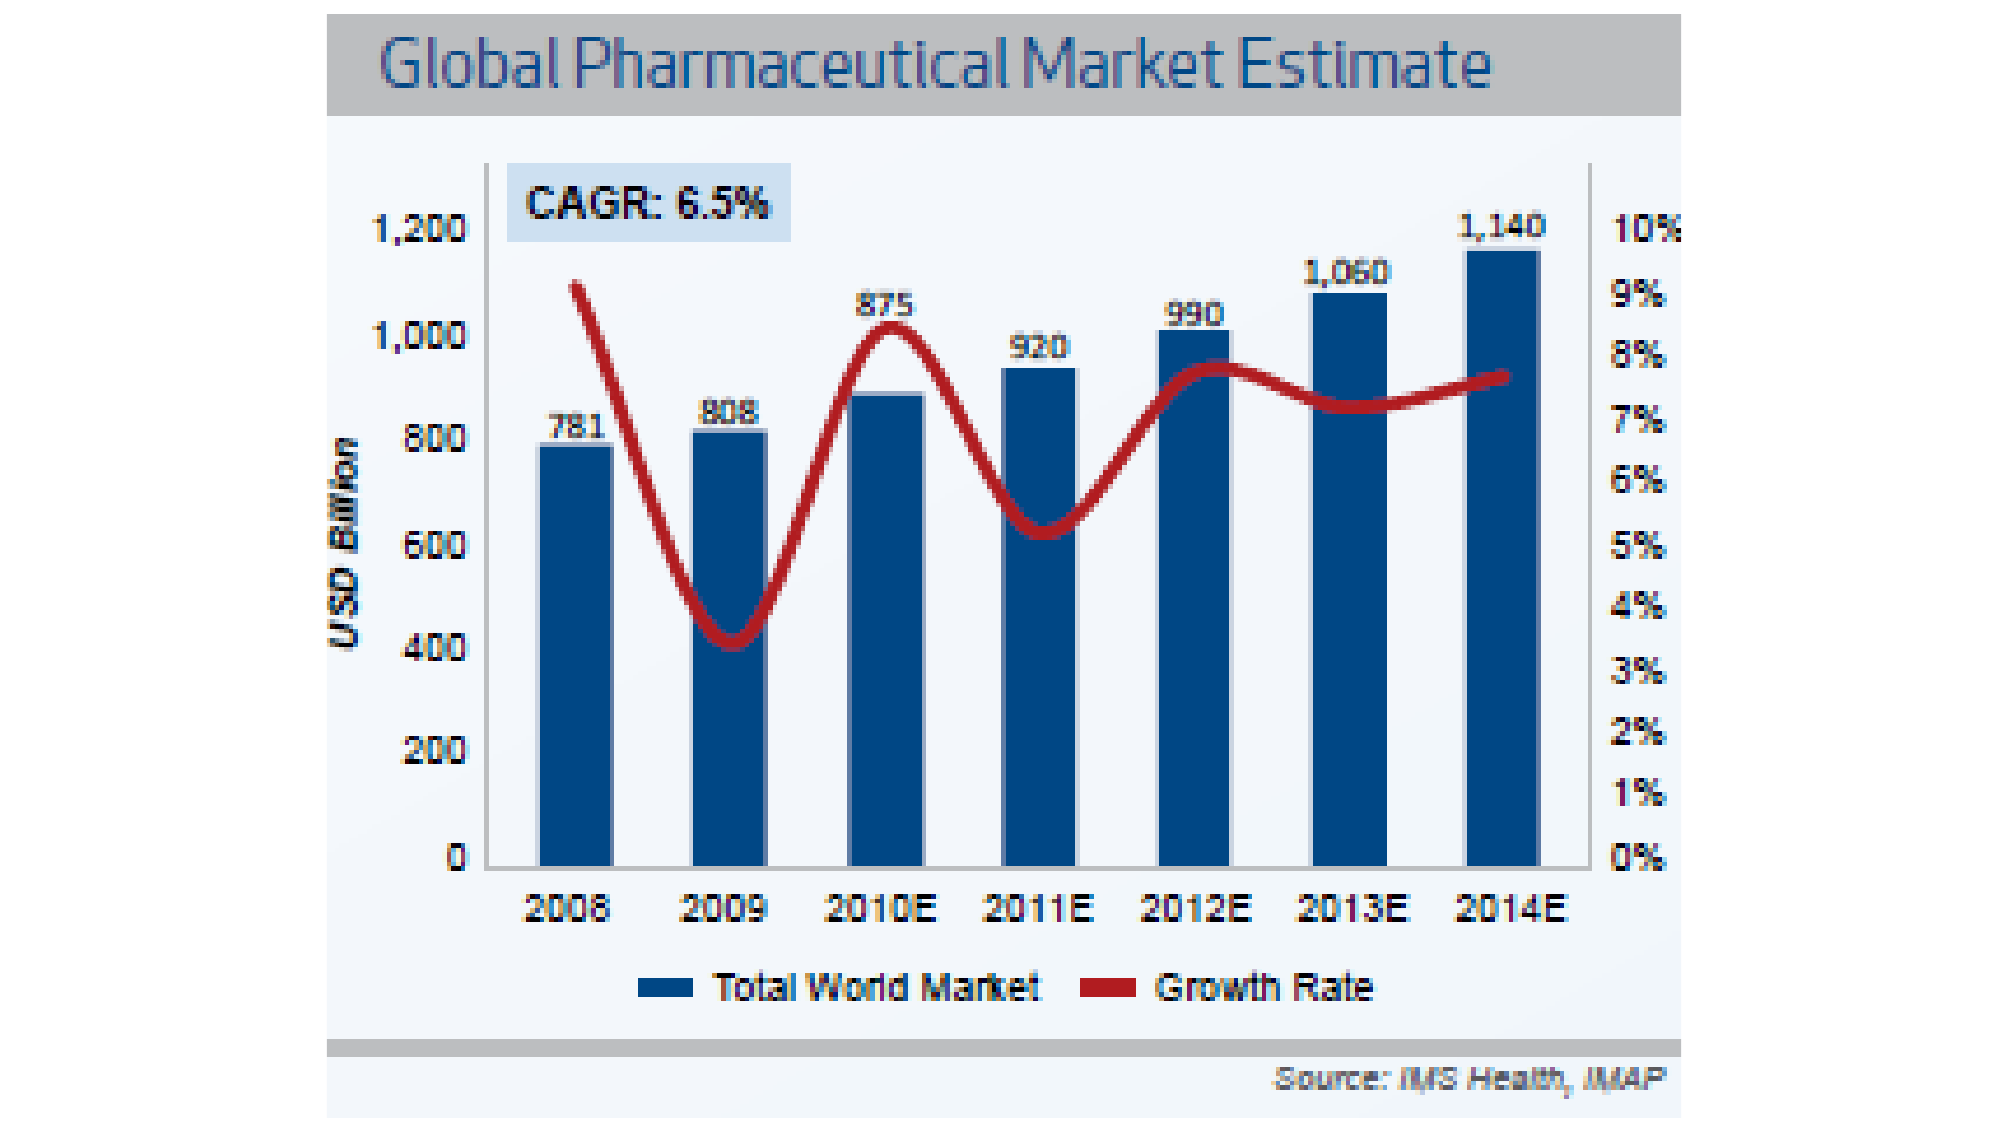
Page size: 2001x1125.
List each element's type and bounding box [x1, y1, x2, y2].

picture [326, 14, 1682, 1118]
